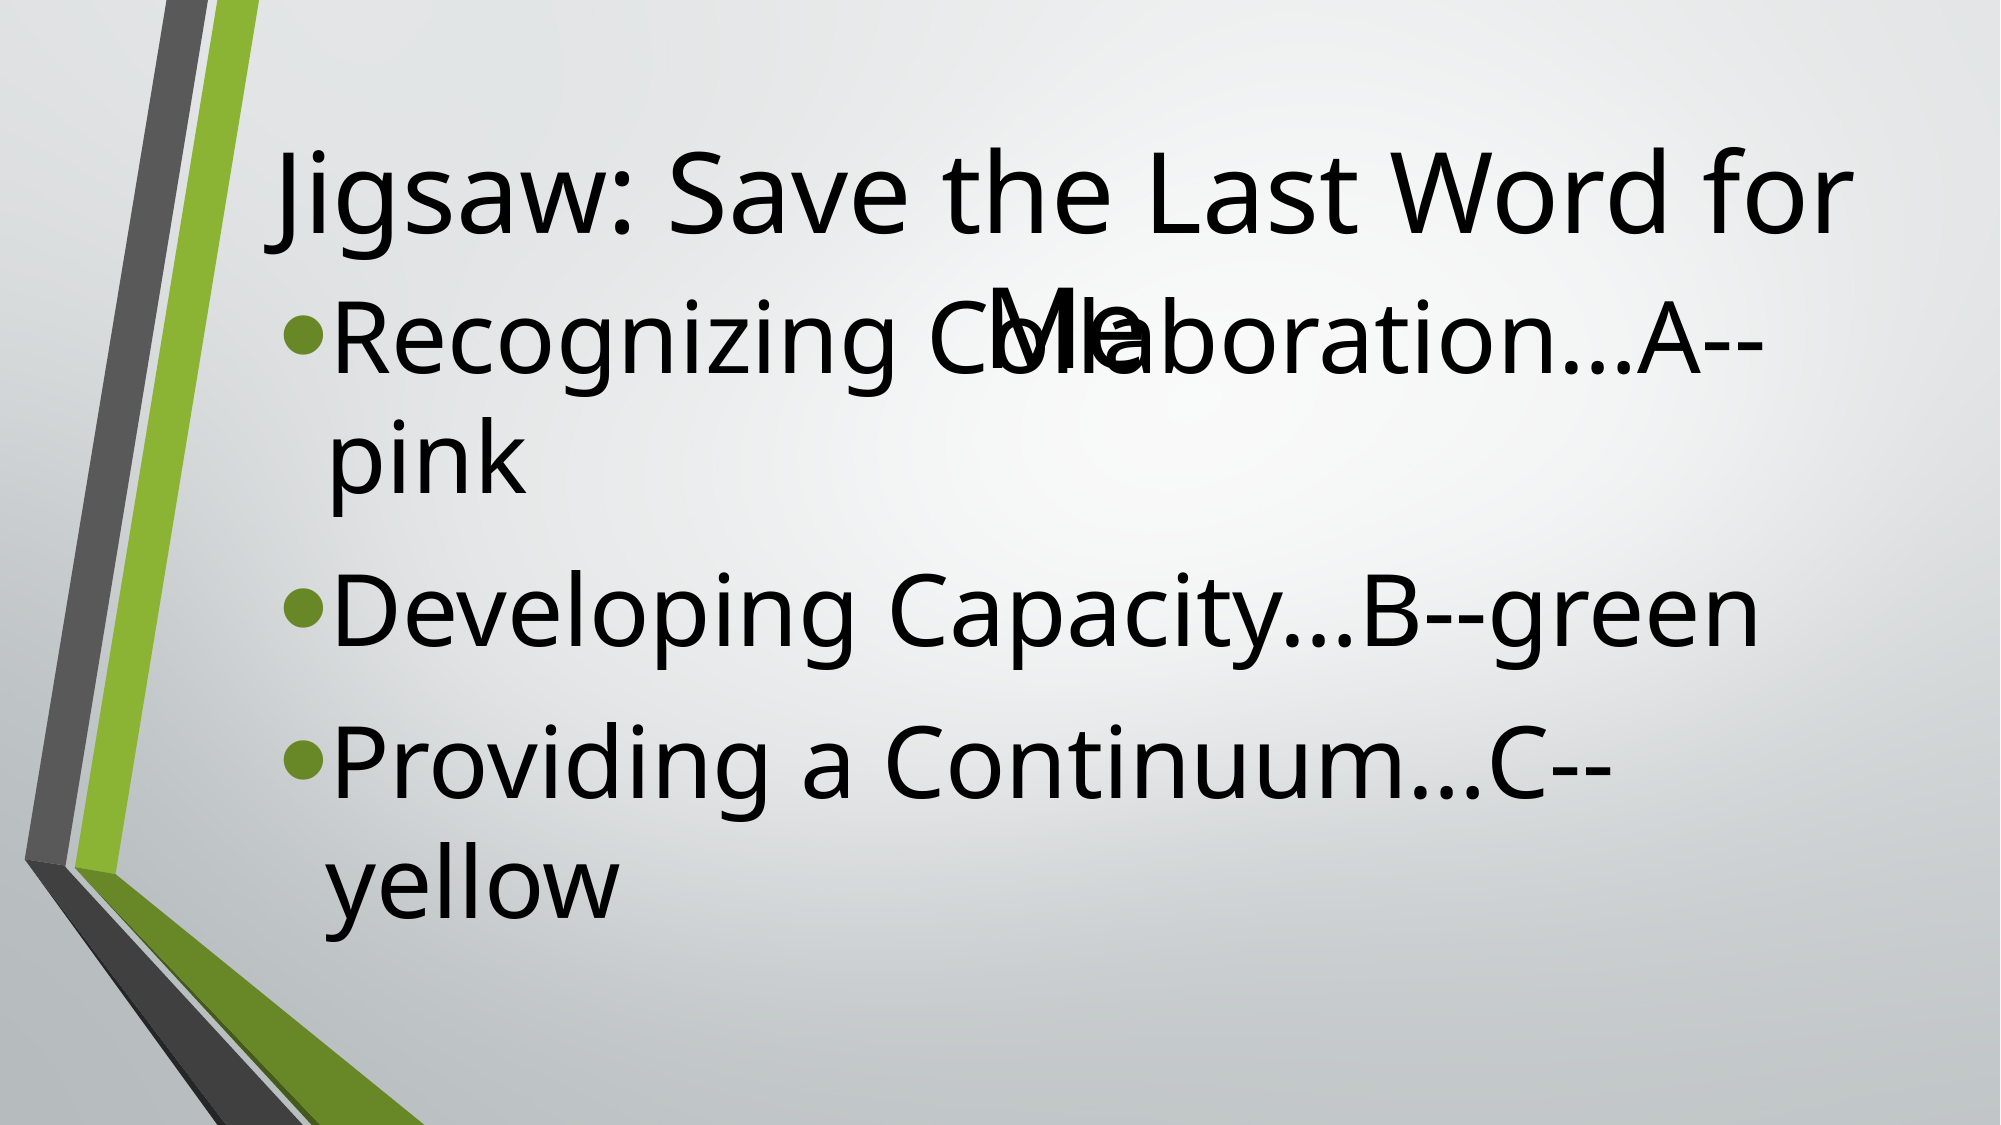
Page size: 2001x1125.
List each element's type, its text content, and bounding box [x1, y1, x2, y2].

title Jigsaw: Save the Last Word for Me [243, 112, 1887, 400]
list Recognizing Collaboration…A--pink Developing Capacity…B--green Providing a Continuum…C--yellow [263, 344, 1887, 950]
